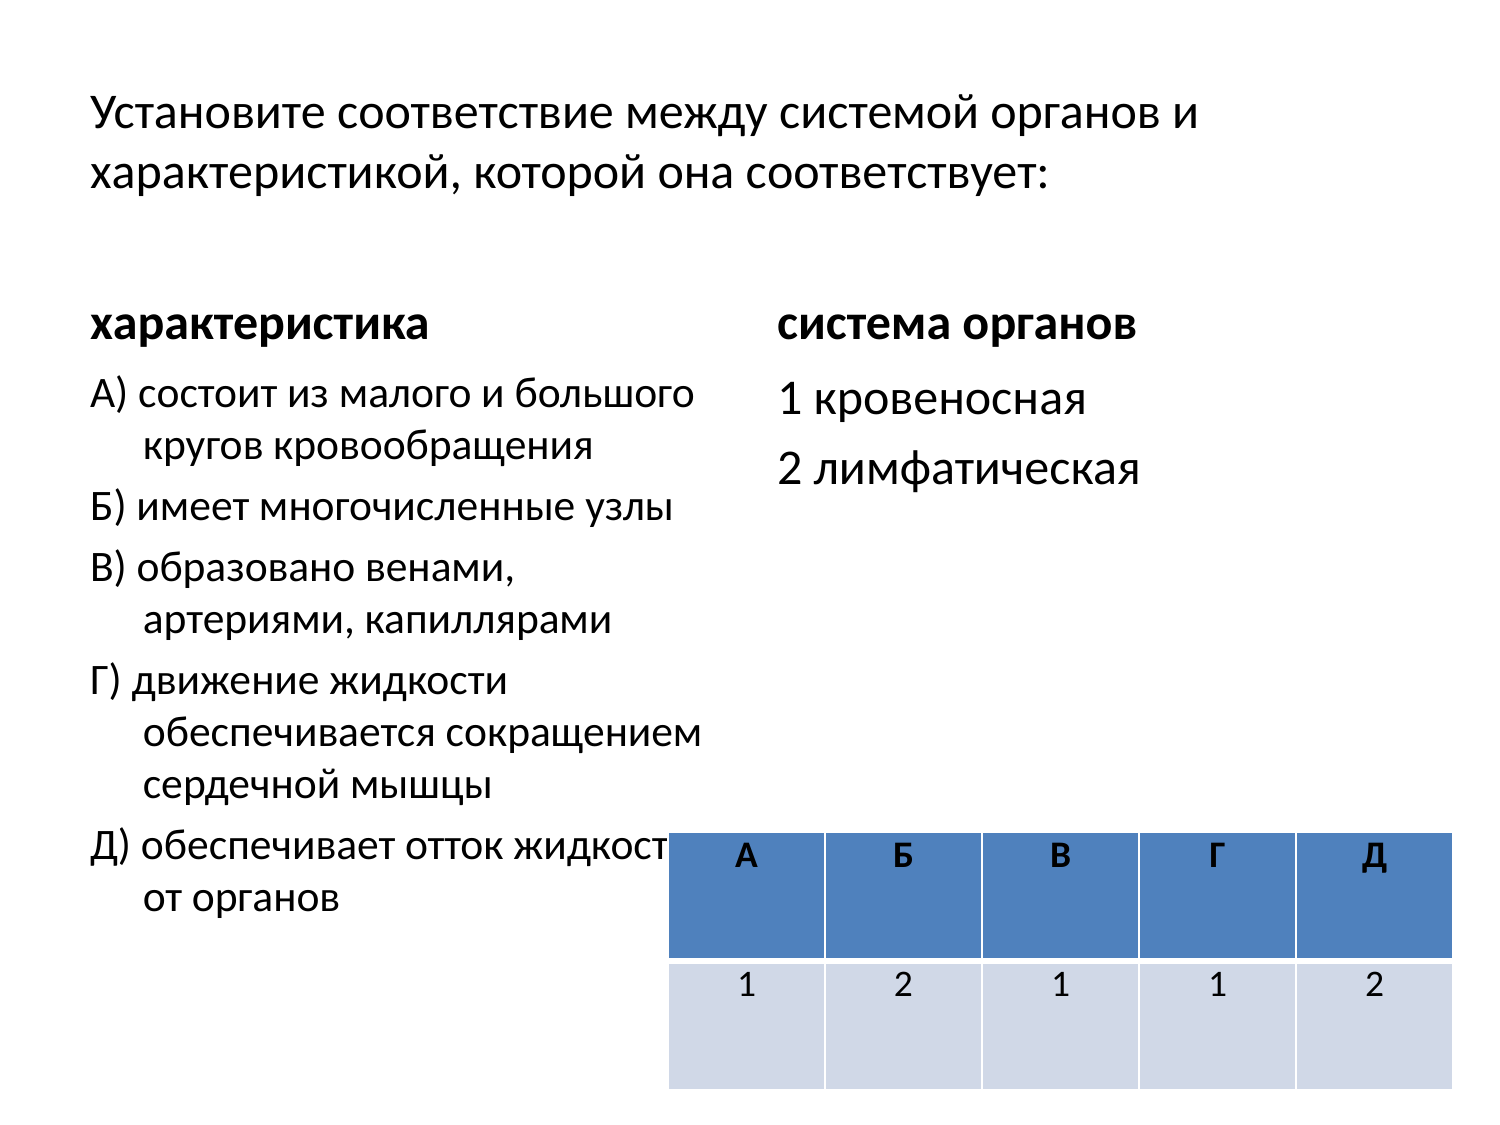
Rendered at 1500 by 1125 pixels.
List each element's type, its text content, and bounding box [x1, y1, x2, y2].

table_cell 2 [1297, 964, 1452, 1089]
table_header А [669, 833, 824, 958]
list 1 кровеносная 2 лимфатическая [761, 356, 1425, 831]
list система органов [761, 251, 1425, 356]
table_cell 1 [1140, 964, 1295, 1089]
list характеристика [75, 251, 738, 356]
table_cell 1 [983, 964, 1138, 1089]
table_header В [983, 833, 1138, 958]
table_header Г [1140, 833, 1295, 958]
table_cell 1 [669, 964, 824, 1089]
table_cell 2 [826, 964, 981, 1089]
table_header Д [1297, 833, 1452, 958]
table_header Б [826, 833, 981, 958]
list А) состоит из малого и большого кругов кровообращения Б) имеет многочисленные узлы В) образовано венами, артериями, капиллярами Г) движение жидкости обеспечивается сокращением сердечной мышцы Д) обеспечивает отток жидкости от органов [75, 356, 738, 1005]
title Установите соответствие между системой органов и характеристикой, которой она соответствует: [75, 45, 1425, 233]
